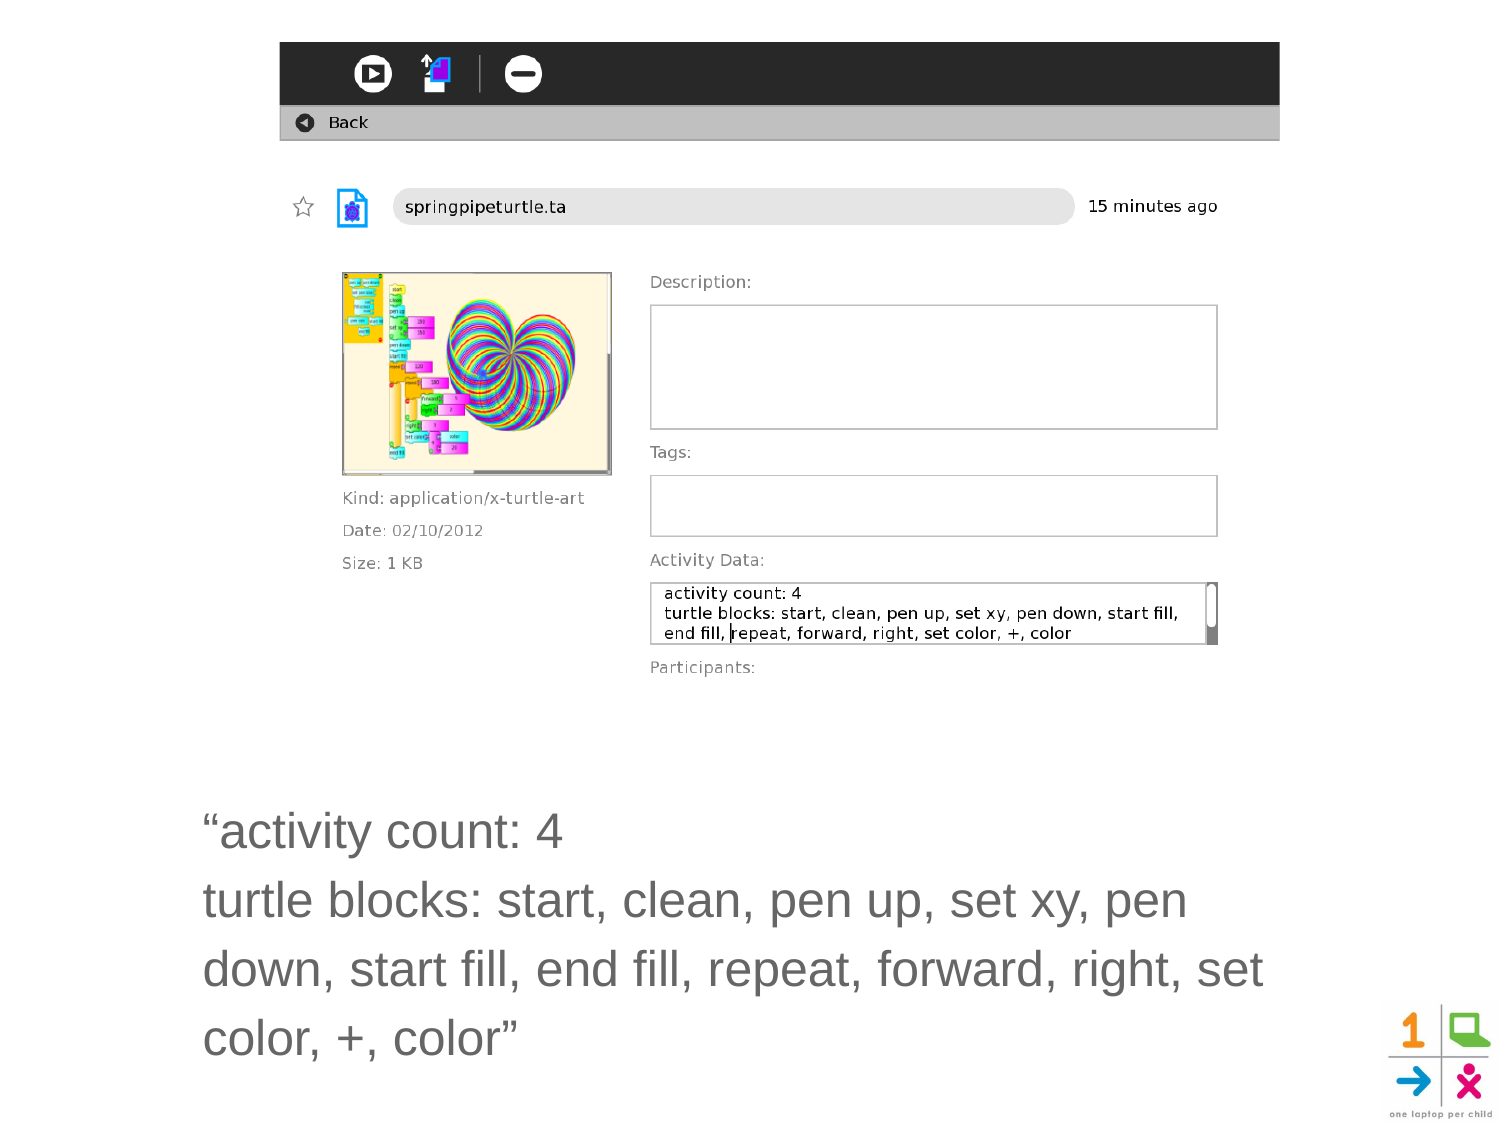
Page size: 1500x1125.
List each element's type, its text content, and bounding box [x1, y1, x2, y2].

subtitle “activity count: 4 turtle blocks: start, clean, pen up, set xy, pen down, start fill, end fill, repeat, forward, right, set color, +, color” [112, 774, 1388, 1125]
text_box [1378, 1000, 1500, 1125]
text_box [279, 42, 1280, 793]
